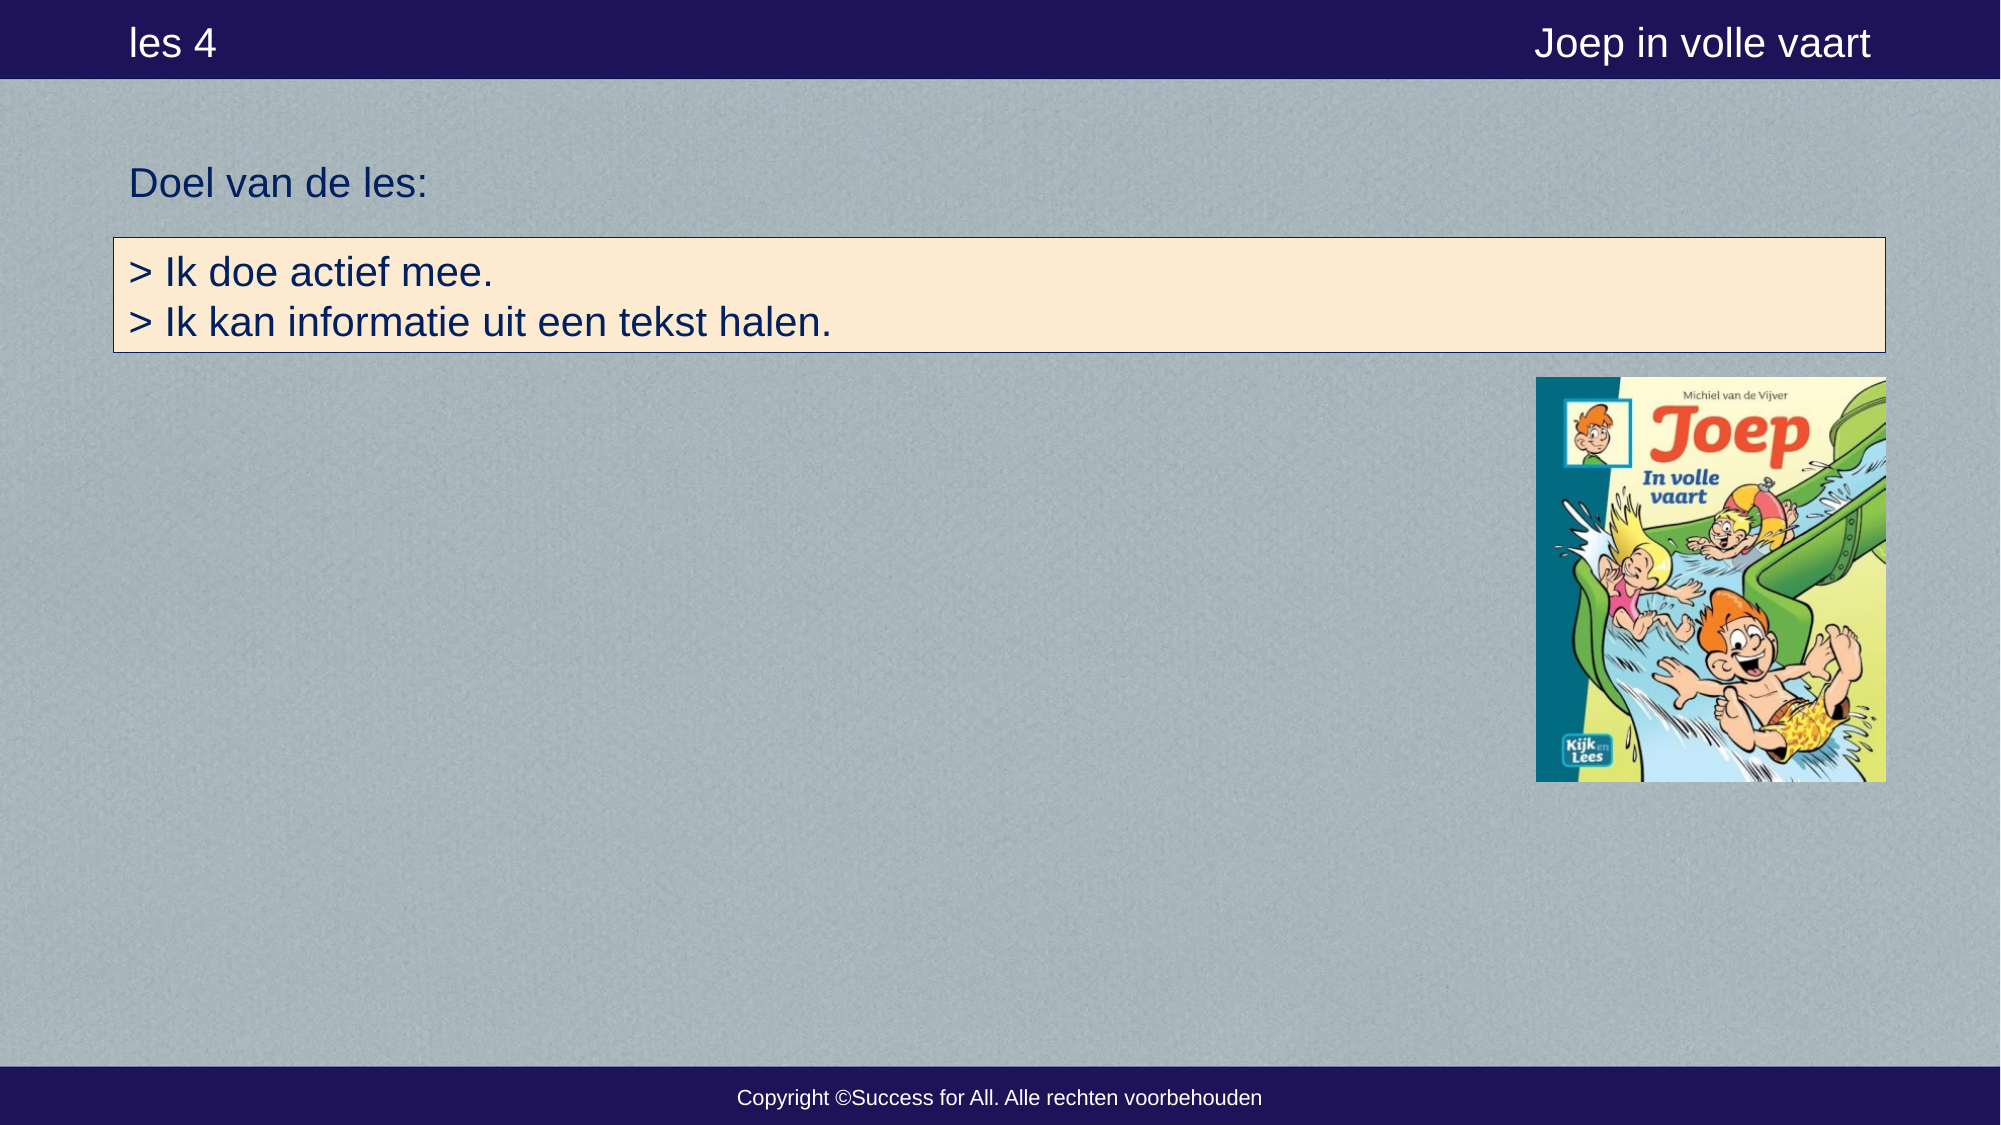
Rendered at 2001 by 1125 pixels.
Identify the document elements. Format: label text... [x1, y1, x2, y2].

text_box Copyright ©Success for All. Alle rechten voorbehouden [0, 1076, 2000, 1125]
text_box Joep in volle vaart [999, 8, 1886, 73]
text_box les 4 [114, 8, 354, 73]
text_box Doel van de les: [113, 148, 1635, 214]
picture [0, 0, 2001, 1125]
text_box > Ik doe actief mee. > Ik kan informatie uit een tekst halen. [113, 237, 1886, 353]
